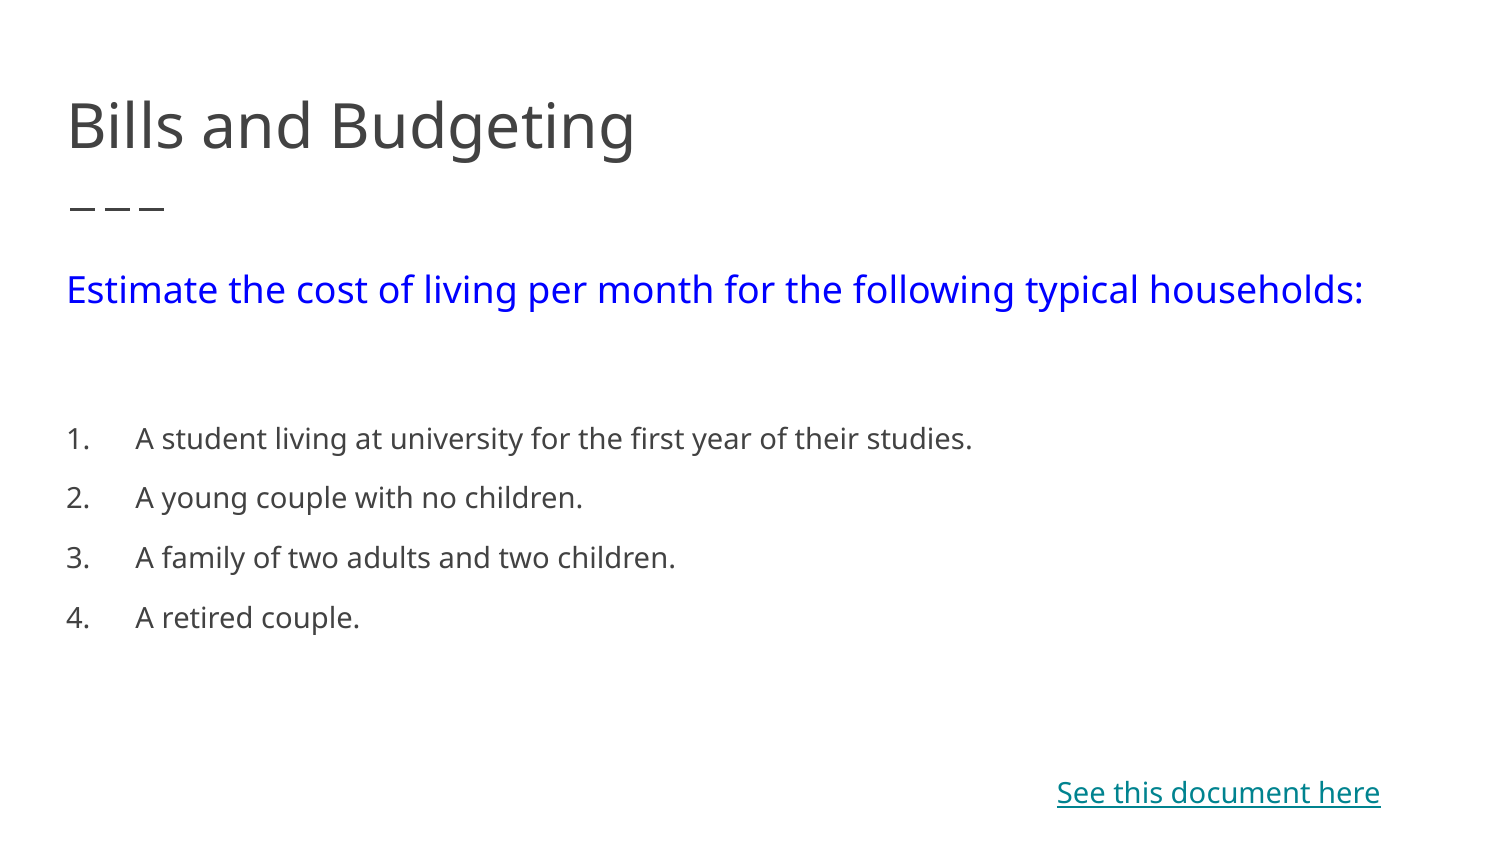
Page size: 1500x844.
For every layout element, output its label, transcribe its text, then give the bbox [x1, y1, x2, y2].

title Bills and Budgeting [51, 61, 1449, 182]
text_box See this document here [962, 759, 1476, 830]
list Estimate the cost of living per month for the following typical households: 1. A student living at university for the first year of their studies. 2. A young couple with no children. 3. A family of two adults and two children. 4. A retired couple. [51, 240, 1449, 750]
